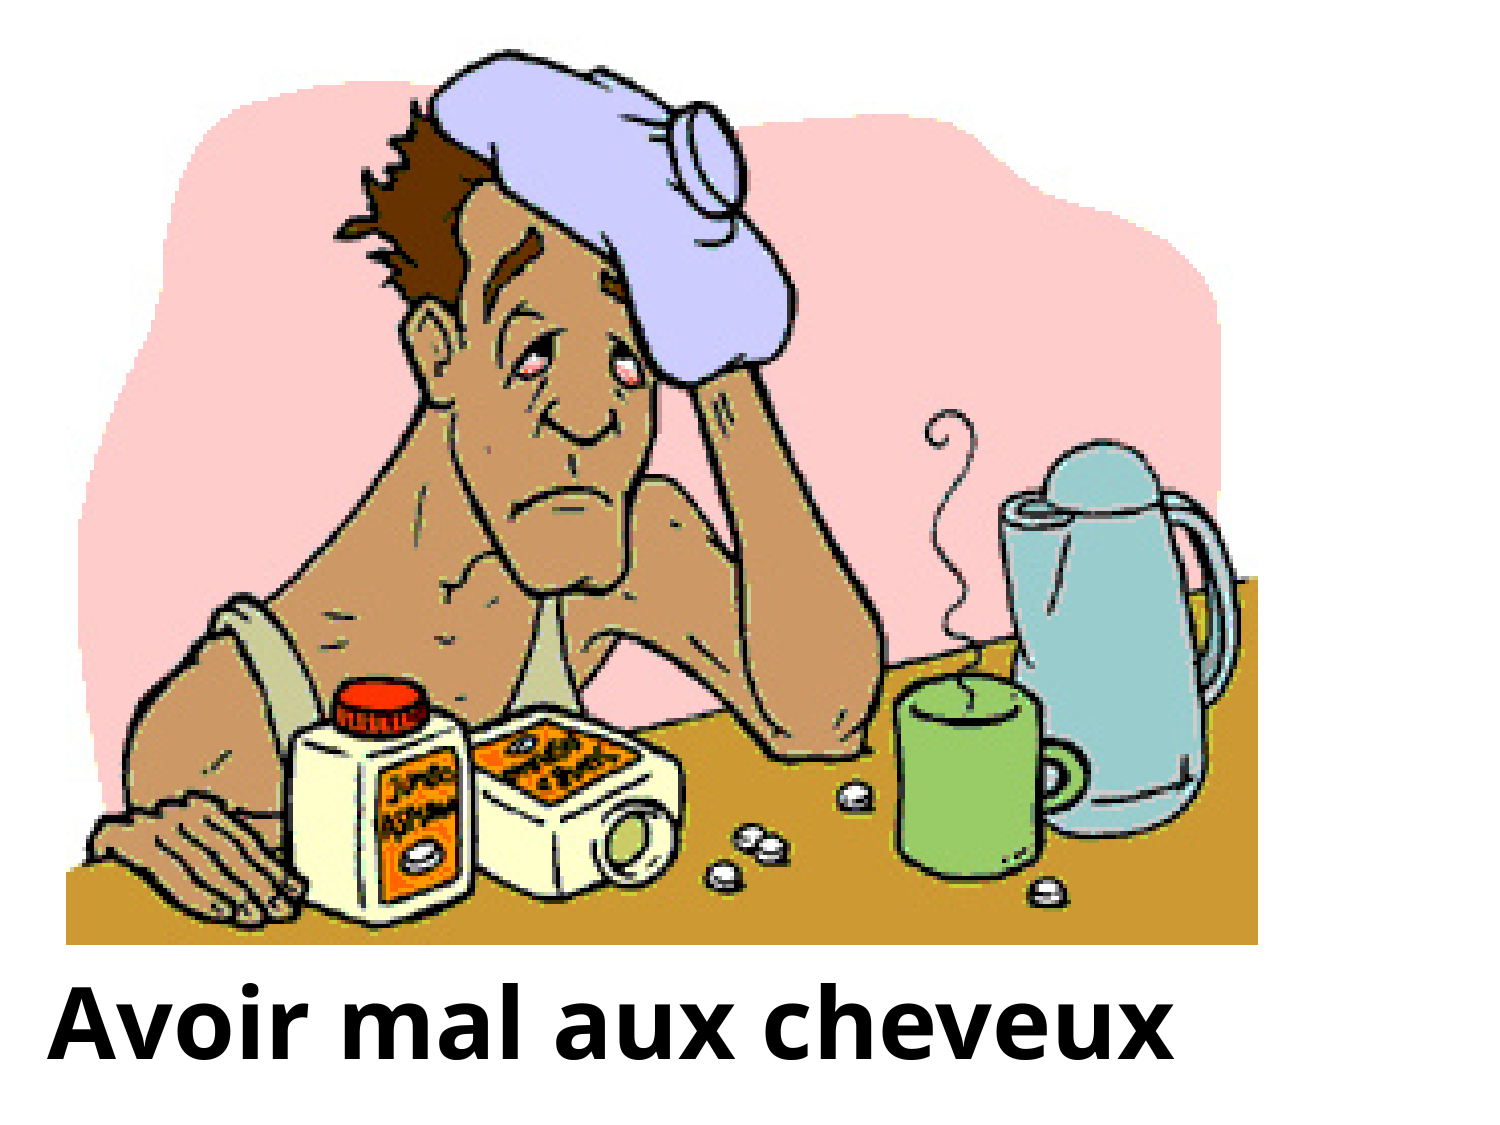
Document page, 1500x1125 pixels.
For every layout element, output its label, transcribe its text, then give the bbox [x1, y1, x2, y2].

text_box Avoir mal aux cheveux [32, 952, 1192, 1087]
picture [66, 37, 1259, 946]
